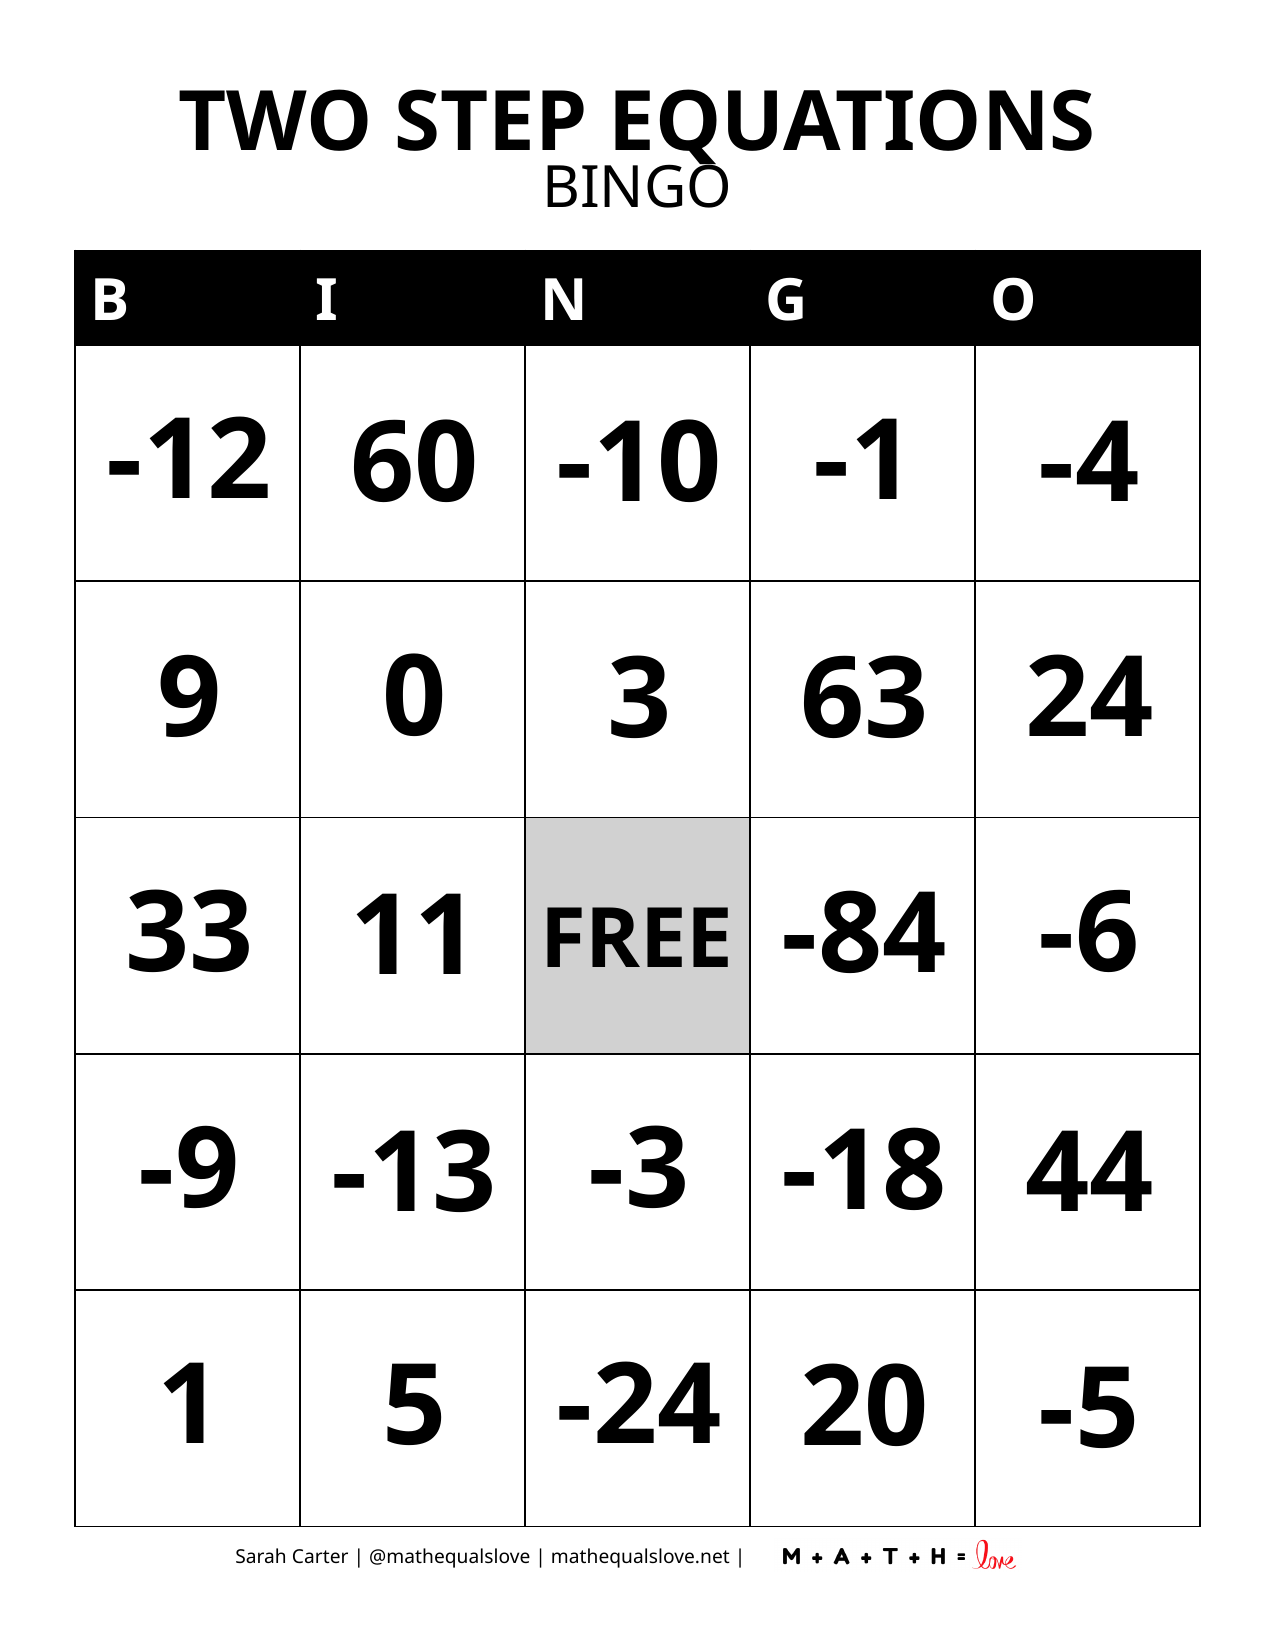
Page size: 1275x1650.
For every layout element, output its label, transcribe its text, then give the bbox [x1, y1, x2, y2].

text_box 5 [300, 1375, 528, 1423]
table_cell [751, 1291, 974, 1376]
text_box 20 [750, 1376, 978, 1424]
table_cell FREE [526, 818, 749, 1053]
text_box -10 [528, 432, 753, 480]
table_cell [976, 1291, 1199, 1378]
text_box 63 [750, 668, 978, 716]
table_cell [76, 951, 299, 1053]
table_cell [526, 716, 749, 817]
table_cell [526, 1055, 749, 1138]
table_cell [751, 716, 974, 817]
table_cell [301, 1291, 524, 1375]
table_cell [76, 715, 299, 817]
table_cell [76, 818, 299, 903]
text_box BINGO [74, 175, 1200, 226]
text_box -5 [975, 1378, 1203, 1426]
table_header I [301, 251, 524, 344]
text_box -6 [975, 903, 1203, 951]
table_cell [526, 480, 749, 580]
table_header O [976, 251, 1199, 344]
text_box 3 [525, 668, 750, 716]
table_cell [976, 1426, 1199, 1526]
table_header G [751, 251, 974, 344]
table_cell [301, 346, 524, 432]
table_cell [76, 582, 299, 667]
text_box 44 [975, 1142, 1203, 1190]
text_box -13 [300, 1142, 528, 1190]
table_cell [751, 952, 974, 1053]
text_box -12 [75, 429, 303, 477]
table_cell [751, 478, 974, 580]
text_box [220, 1535, 1055, 1576]
table_cell [976, 1055, 1199, 1142]
table_cell [751, 346, 974, 430]
table_cell [301, 714, 524, 817]
table_cell [976, 582, 1199, 667]
table_cell [301, 1055, 524, 1142]
table_cell [751, 582, 974, 668]
table_cell [301, 954, 524, 1053]
text_box -24 [525, 1374, 753, 1422]
table_cell [751, 818, 974, 904]
table_cell [526, 1422, 749, 1526]
text_box 11 [300, 906, 528, 954]
text_box -4 [975, 433, 1203, 481]
text_box 24 [975, 667, 1203, 715]
table_cell [301, 480, 524, 580]
text_box 9 [75, 667, 303, 715]
table_cell [526, 1186, 749, 1289]
table_cell [751, 1189, 974, 1289]
table_cell [976, 818, 1199, 903]
text_box -9 [75, 1138, 303, 1186]
text_box -1 [750, 430, 978, 478]
table_cell [301, 1190, 524, 1289]
table_cell [301, 1423, 524, 1526]
table_cell [526, 582, 749, 668]
table_header N [526, 251, 749, 344]
text_box 60 [300, 432, 528, 480]
text_box -84 [750, 904, 978, 952]
table_cell [976, 481, 1199, 580]
table_cell [976, 1190, 1199, 1289]
table_cell [751, 1055, 974, 1141]
text_box TWO STEP EQUATIONS [74, 59, 1200, 175]
text_box -18 [750, 1141, 978, 1189]
table_cell [76, 346, 299, 429]
table_cell [76, 1186, 299, 1289]
text_box 1 [75, 1374, 303, 1422]
table_header B [76, 251, 299, 344]
table_cell [76, 477, 299, 580]
table_cell [976, 951, 1199, 1053]
table_cell [526, 1291, 749, 1374]
table_cell [76, 1422, 299, 1526]
table_cell [751, 1424, 974, 1526]
table_cell [301, 818, 524, 906]
table_cell [526, 346, 749, 432]
table_cell [976, 346, 1199, 433]
table_cell [76, 1055, 299, 1138]
table_cell [976, 715, 1199, 817]
table_cell [76, 1291, 299, 1374]
table_cell [301, 582, 524, 666]
text_box 33 [75, 903, 303, 951]
text_box -3 [525, 1138, 753, 1186]
text_box 0 [300, 666, 528, 714]
